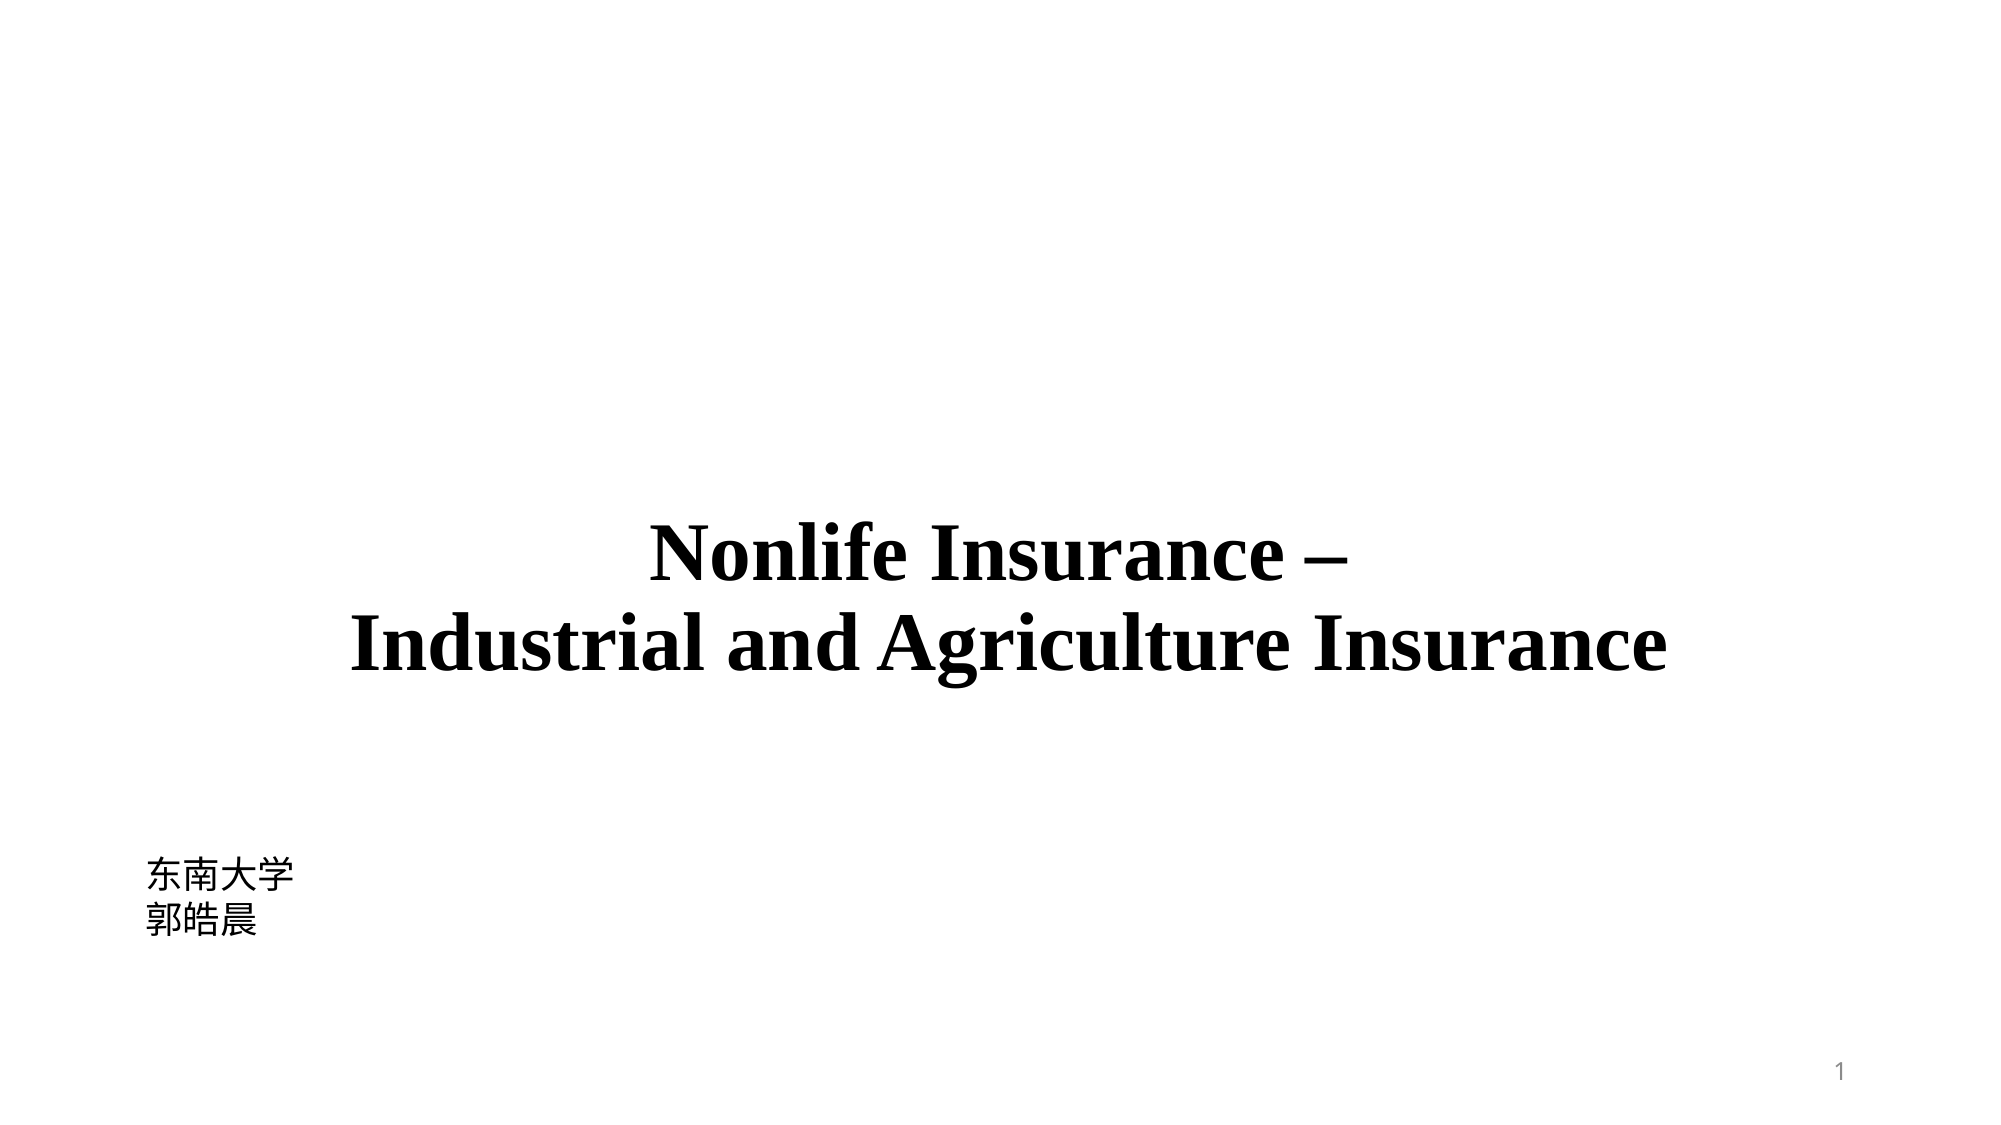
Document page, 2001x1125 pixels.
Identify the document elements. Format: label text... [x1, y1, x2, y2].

slide_number 1 [1412, 1042, 1863, 1103]
title Nonlife Insurance – Industrial and Agriculture Insurance [55, 349, 1964, 697]
text_box 东南大学 郭皓晨 [130, 844, 565, 949]
